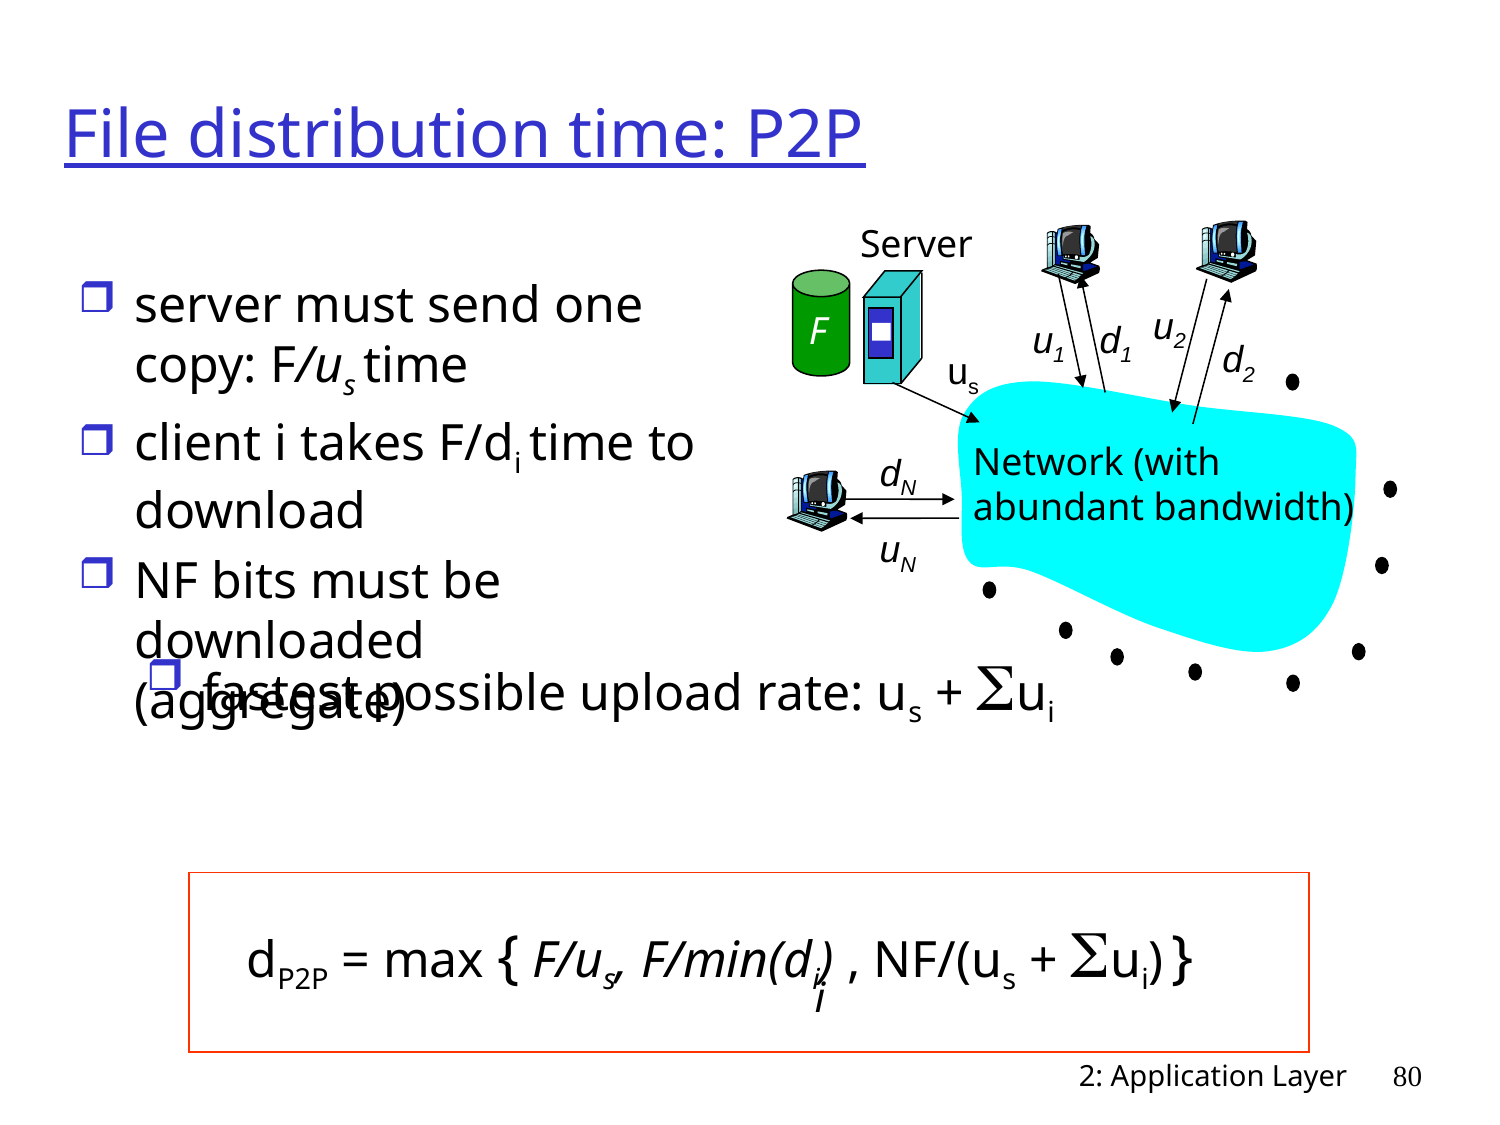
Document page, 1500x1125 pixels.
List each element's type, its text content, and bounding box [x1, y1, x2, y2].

text_box fastest possible upload rate: us + Sui [131, 651, 1172, 833]
text_box d1 [1102, 308, 1151, 375]
text_box [958, 381, 1343, 430]
text_box [792, 270, 850, 296]
text_box F [784, 299, 852, 360]
text_box [1189, 664, 1202, 680]
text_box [786, 469, 849, 532]
text_box us [932, 339, 994, 406]
slide_number 80 [1362, 1049, 1438, 1125]
text_box [1074, 375, 1087, 388]
text_box u2 [1220, 302, 1230, 327]
text_box [1384, 481, 1397, 498]
text_box [983, 582, 996, 598]
footer 2: Application Layer [887, 1061, 1362, 1125]
text_box [1375, 557, 1389, 574]
text_box u2 [1138, 294, 1202, 361]
text_box [792, 270, 850, 299]
text_box uN [864, 517, 950, 584]
text_box [853, 512, 864, 525]
text_box [1218, 292, 1232, 327]
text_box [863, 270, 923, 385]
text_box Network (with abundant bandwidth) [958, 430, 1370, 536]
list server must send one copy: F/us time client i takes F/di time to download NF bits must be downloaded (aggregate) [63, 264, 715, 730]
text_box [188, 872, 1407, 1053]
text_box [943, 406, 980, 423]
text_box u1 [1017, 308, 1102, 375]
text_box [1169, 292, 1204, 413]
text_box u2 [1186, 294, 1225, 361]
text_box [1286, 374, 1299, 390]
title File distribution time: P2P [48, 37, 1447, 226]
text_box [792, 360, 850, 376]
text_box dN [865, 441, 952, 508]
text_box [961, 536, 1351, 652]
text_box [1040, 223, 1101, 285]
text_box [1059, 622, 1072, 639]
text_box [1286, 675, 1300, 692]
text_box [1195, 219, 1259, 284]
text_box Server [833, 212, 1000, 273]
text_box d2 [1207, 327, 1274, 394]
text_box [1352, 643, 1365, 660]
